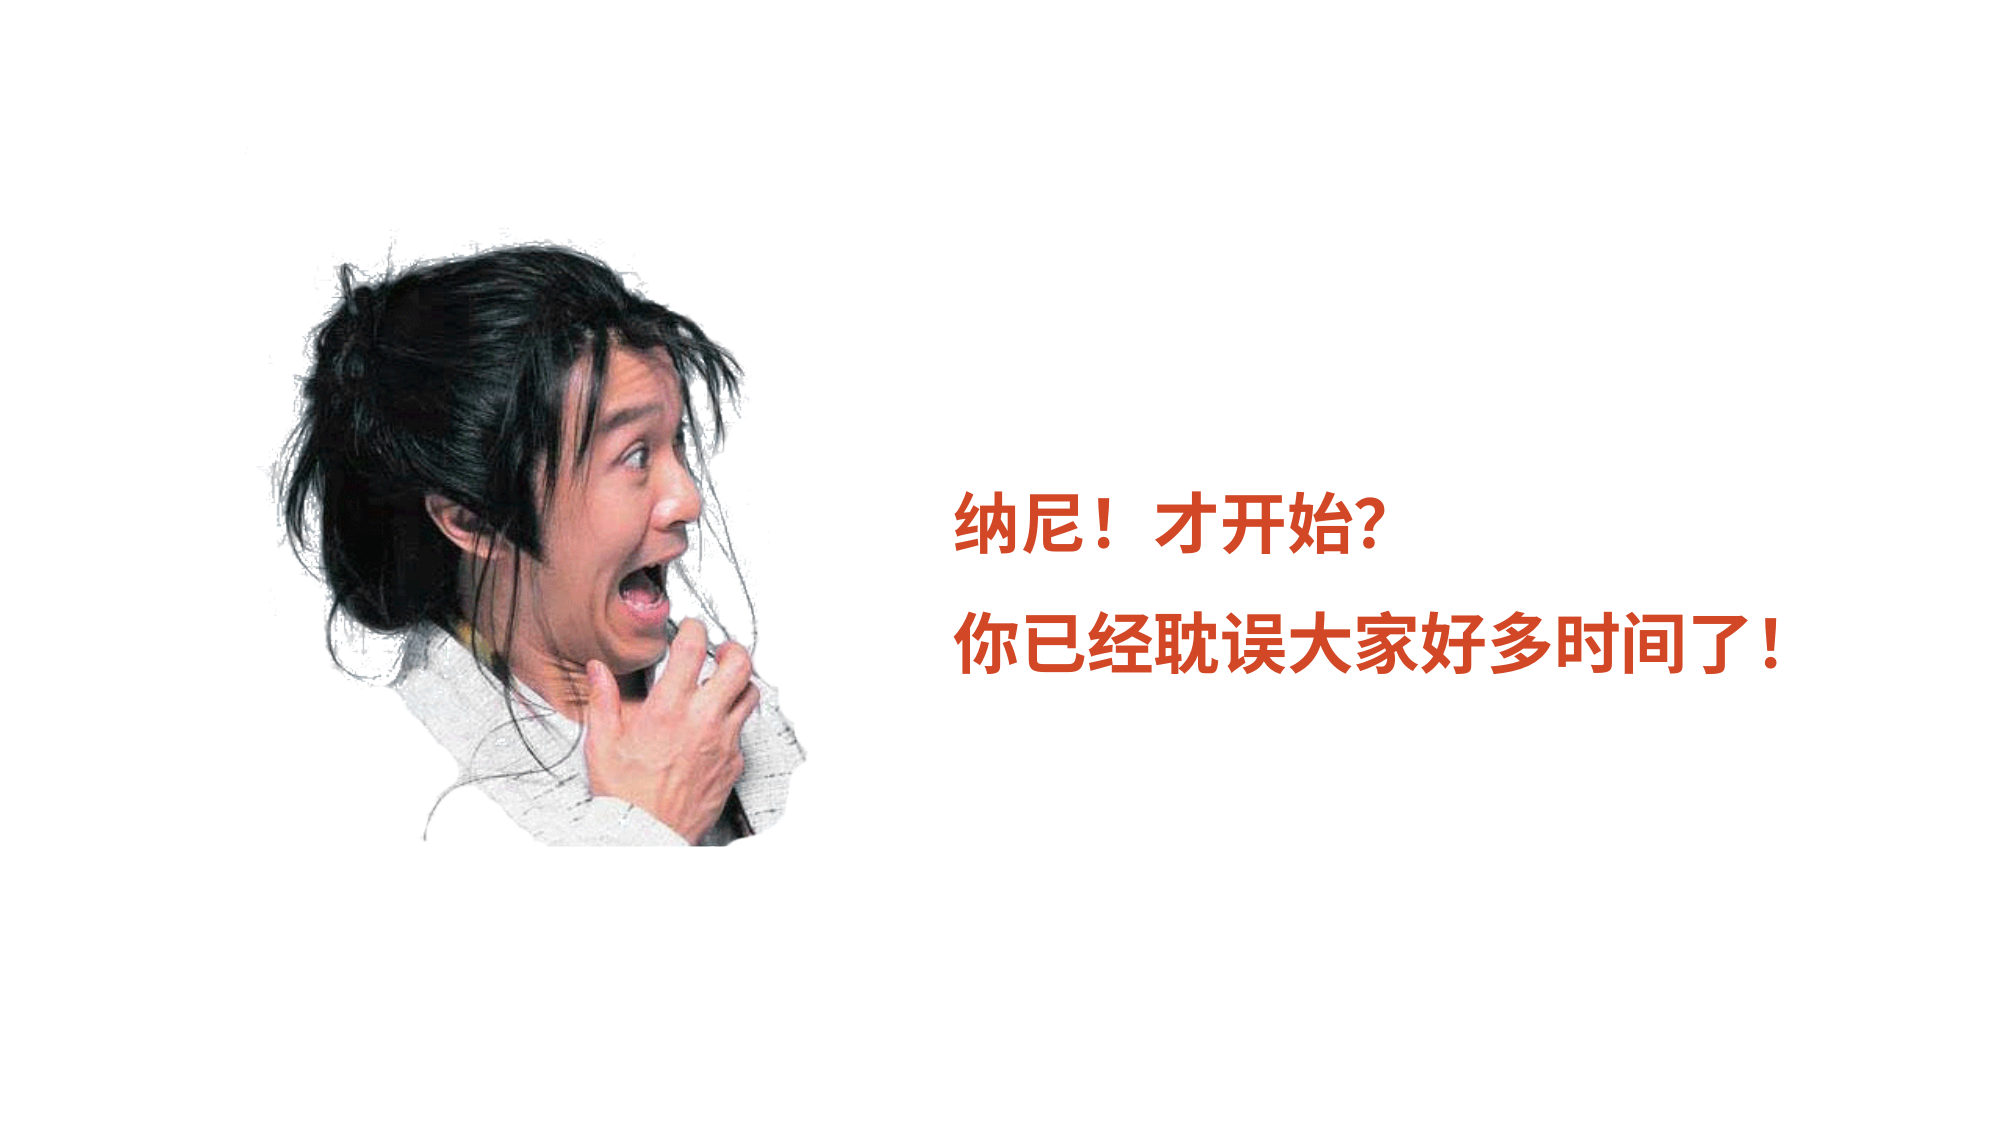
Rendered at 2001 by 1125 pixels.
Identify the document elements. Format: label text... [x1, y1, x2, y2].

picture [244, 145, 870, 872]
text_box 纳尼！才开始？ 你已经耽误大家好多时间了！ [938, 434, 1837, 690]
